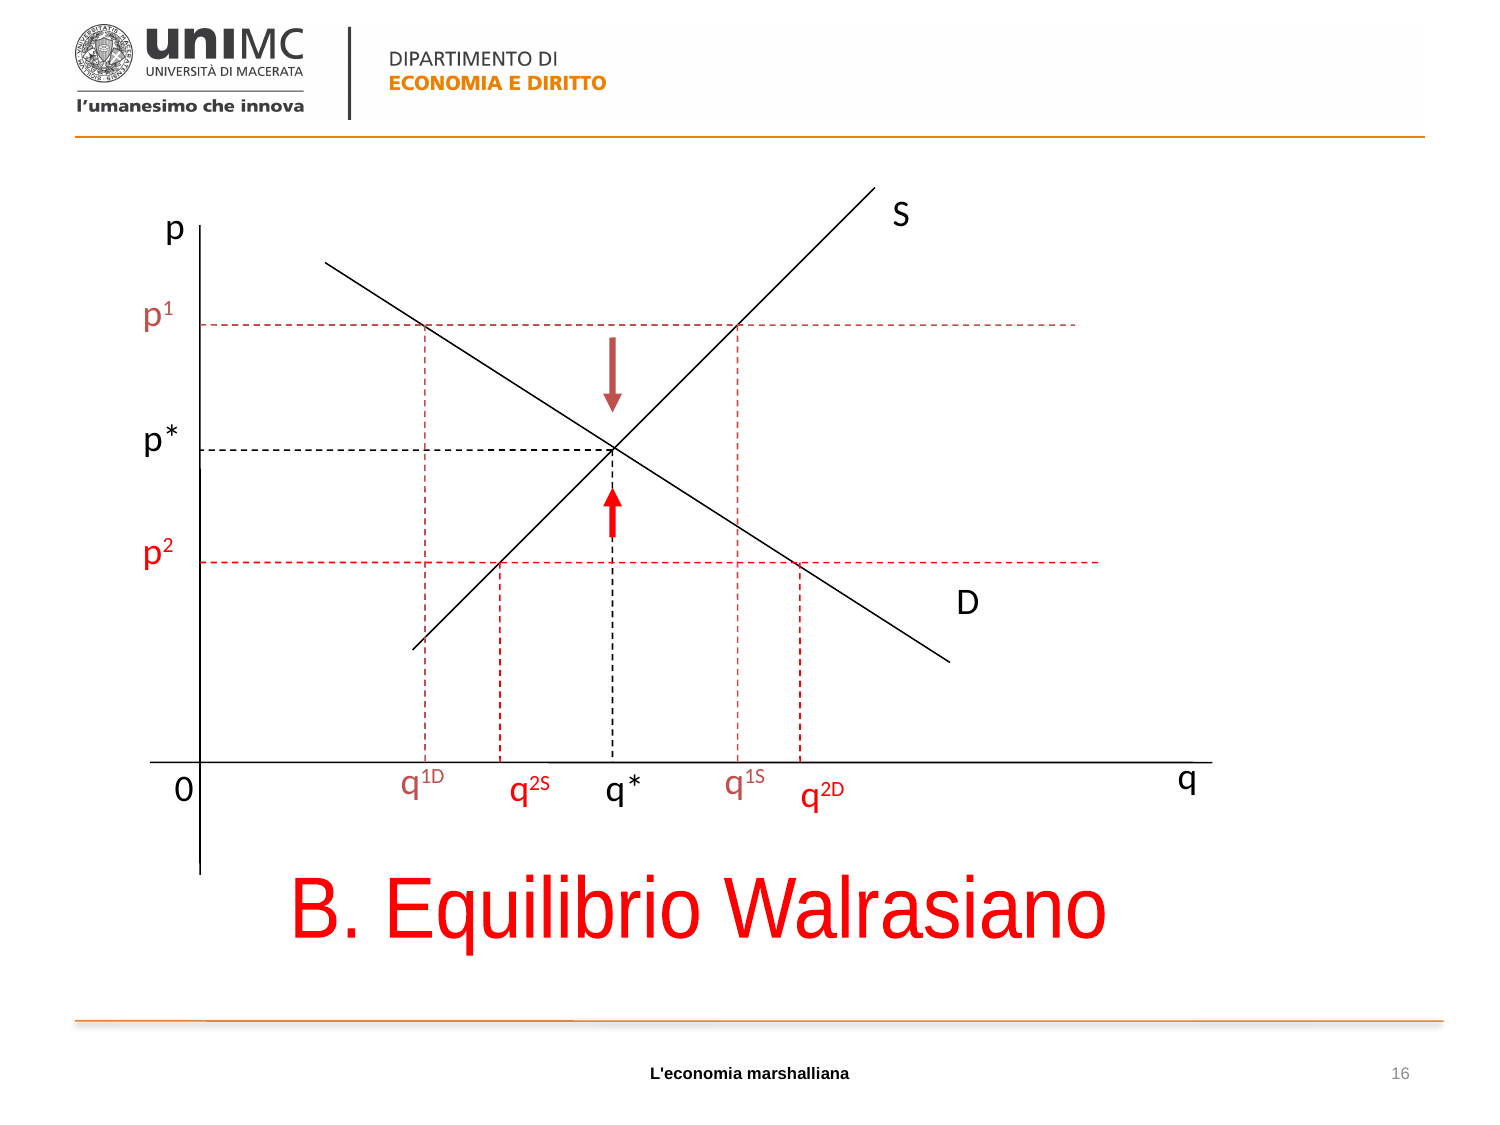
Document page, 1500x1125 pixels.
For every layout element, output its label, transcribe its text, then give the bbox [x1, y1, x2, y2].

slide_number 16 [1074, 1042, 1425, 1103]
text_box q2D [785, 762, 860, 823]
text_box p [150, 194, 200, 254]
picture [75, 24, 1425, 138]
footer L'economia marshalliana [512, 1042, 988, 1103]
text_box [606, 337, 619, 413]
text_box p2 [128, 519, 189, 579]
text_box S [877, 181, 925, 242]
text_box q1D [385, 749, 460, 810]
text_box 0 [159, 756, 209, 816]
text_box [606, 487, 619, 538]
text_box q1S [709, 749, 781, 810]
text_box p1 [128, 281, 189, 342]
text_box D [941, 569, 995, 629]
text_box q [1162, 744, 1213, 804]
text_box q* [590, 756, 659, 817]
text_box q2S [494, 756, 566, 817]
text_box p* [128, 406, 197, 467]
